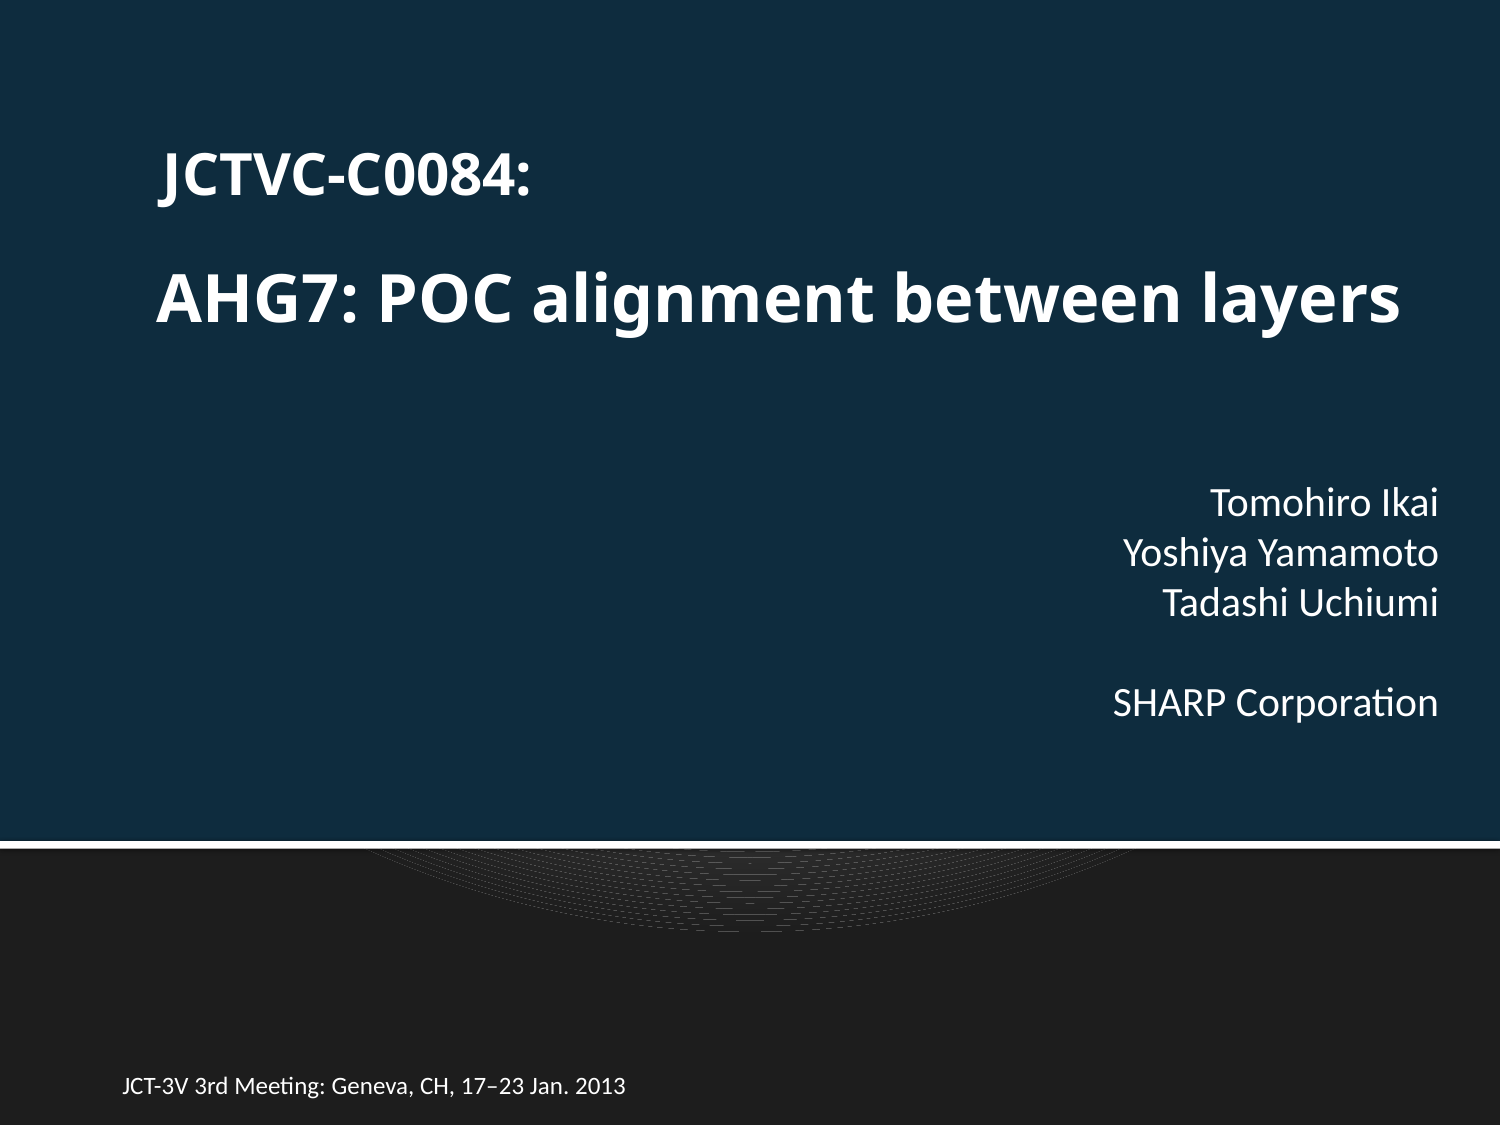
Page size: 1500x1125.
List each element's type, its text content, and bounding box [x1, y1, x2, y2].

text_box JCTVC-C0084: [147, 137, 698, 230]
title AHG7: POC alignment between layers [141, 255, 1467, 439]
list JCT-3V 3rd Meeting: Geneva, CH, 17–23 Jan. 2013 [93, 1054, 810, 1125]
subtitle Tomohiro Ikai Yoshiya Yamamoto Tadashi Uchiumi SHARP Corporation [206, 514, 1448, 776]
